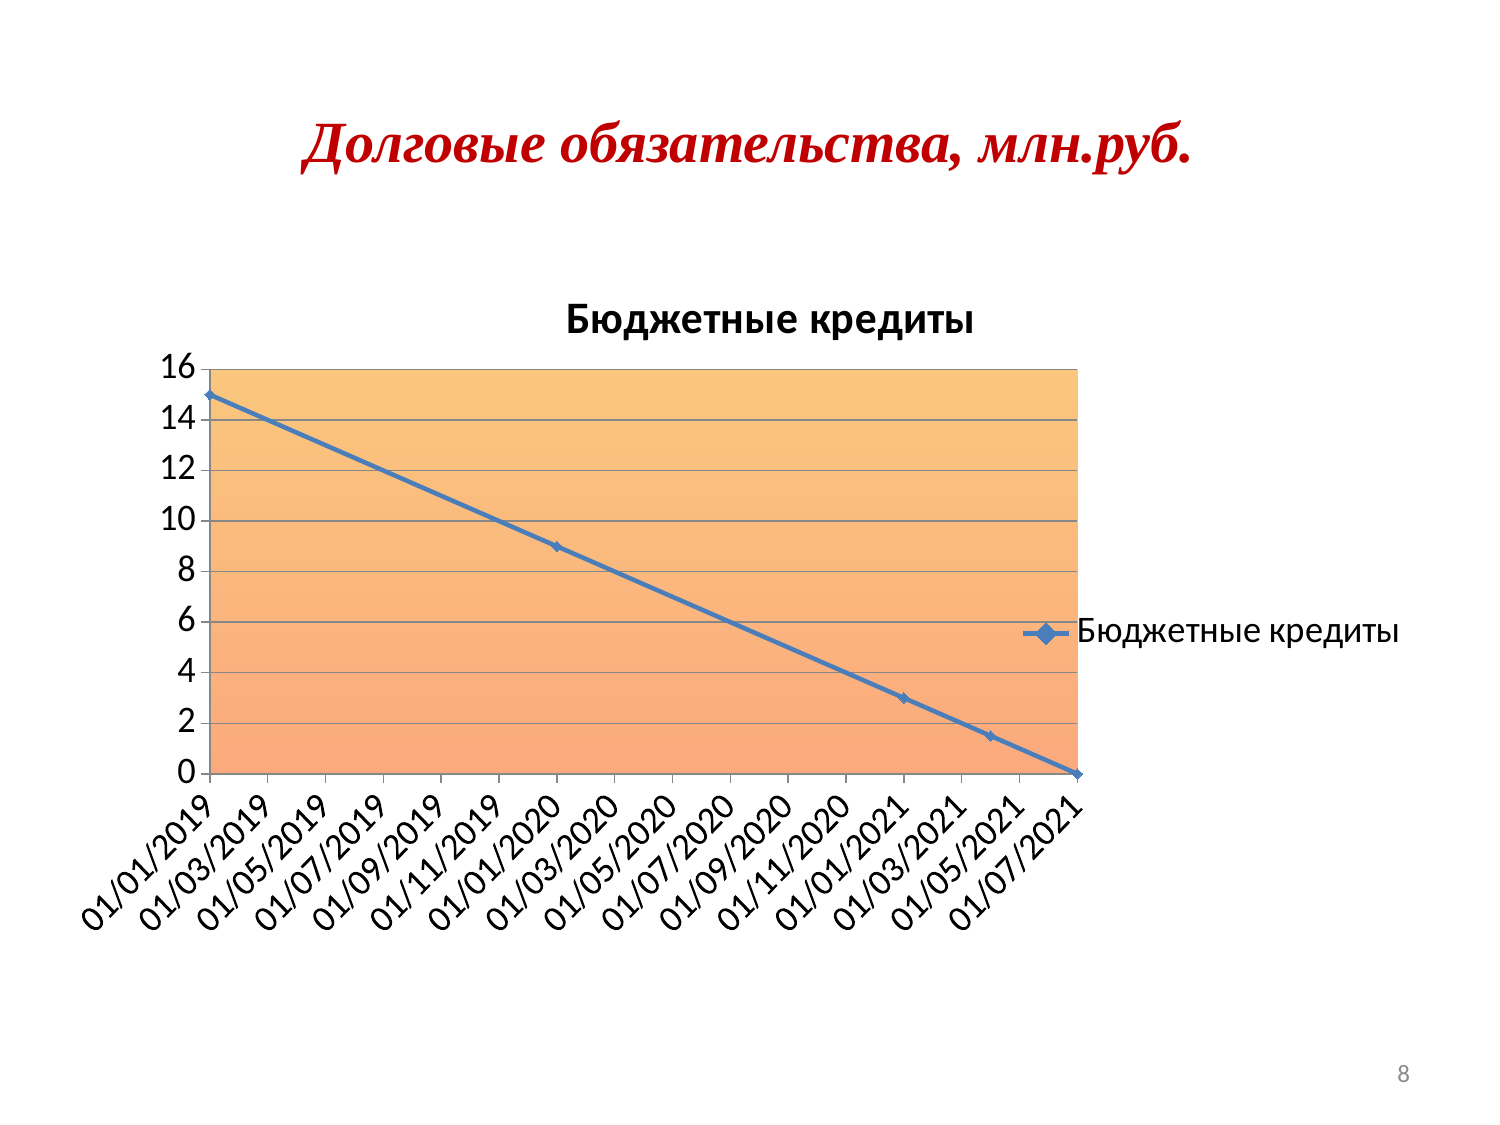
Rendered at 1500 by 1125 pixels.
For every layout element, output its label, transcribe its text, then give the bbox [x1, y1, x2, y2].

title Долговые обязательства, млн.руб. [75, 45, 1425, 233]
slide_number 8 [1074, 1042, 1425, 1103]
chart [74, 262, 1426, 1006]
